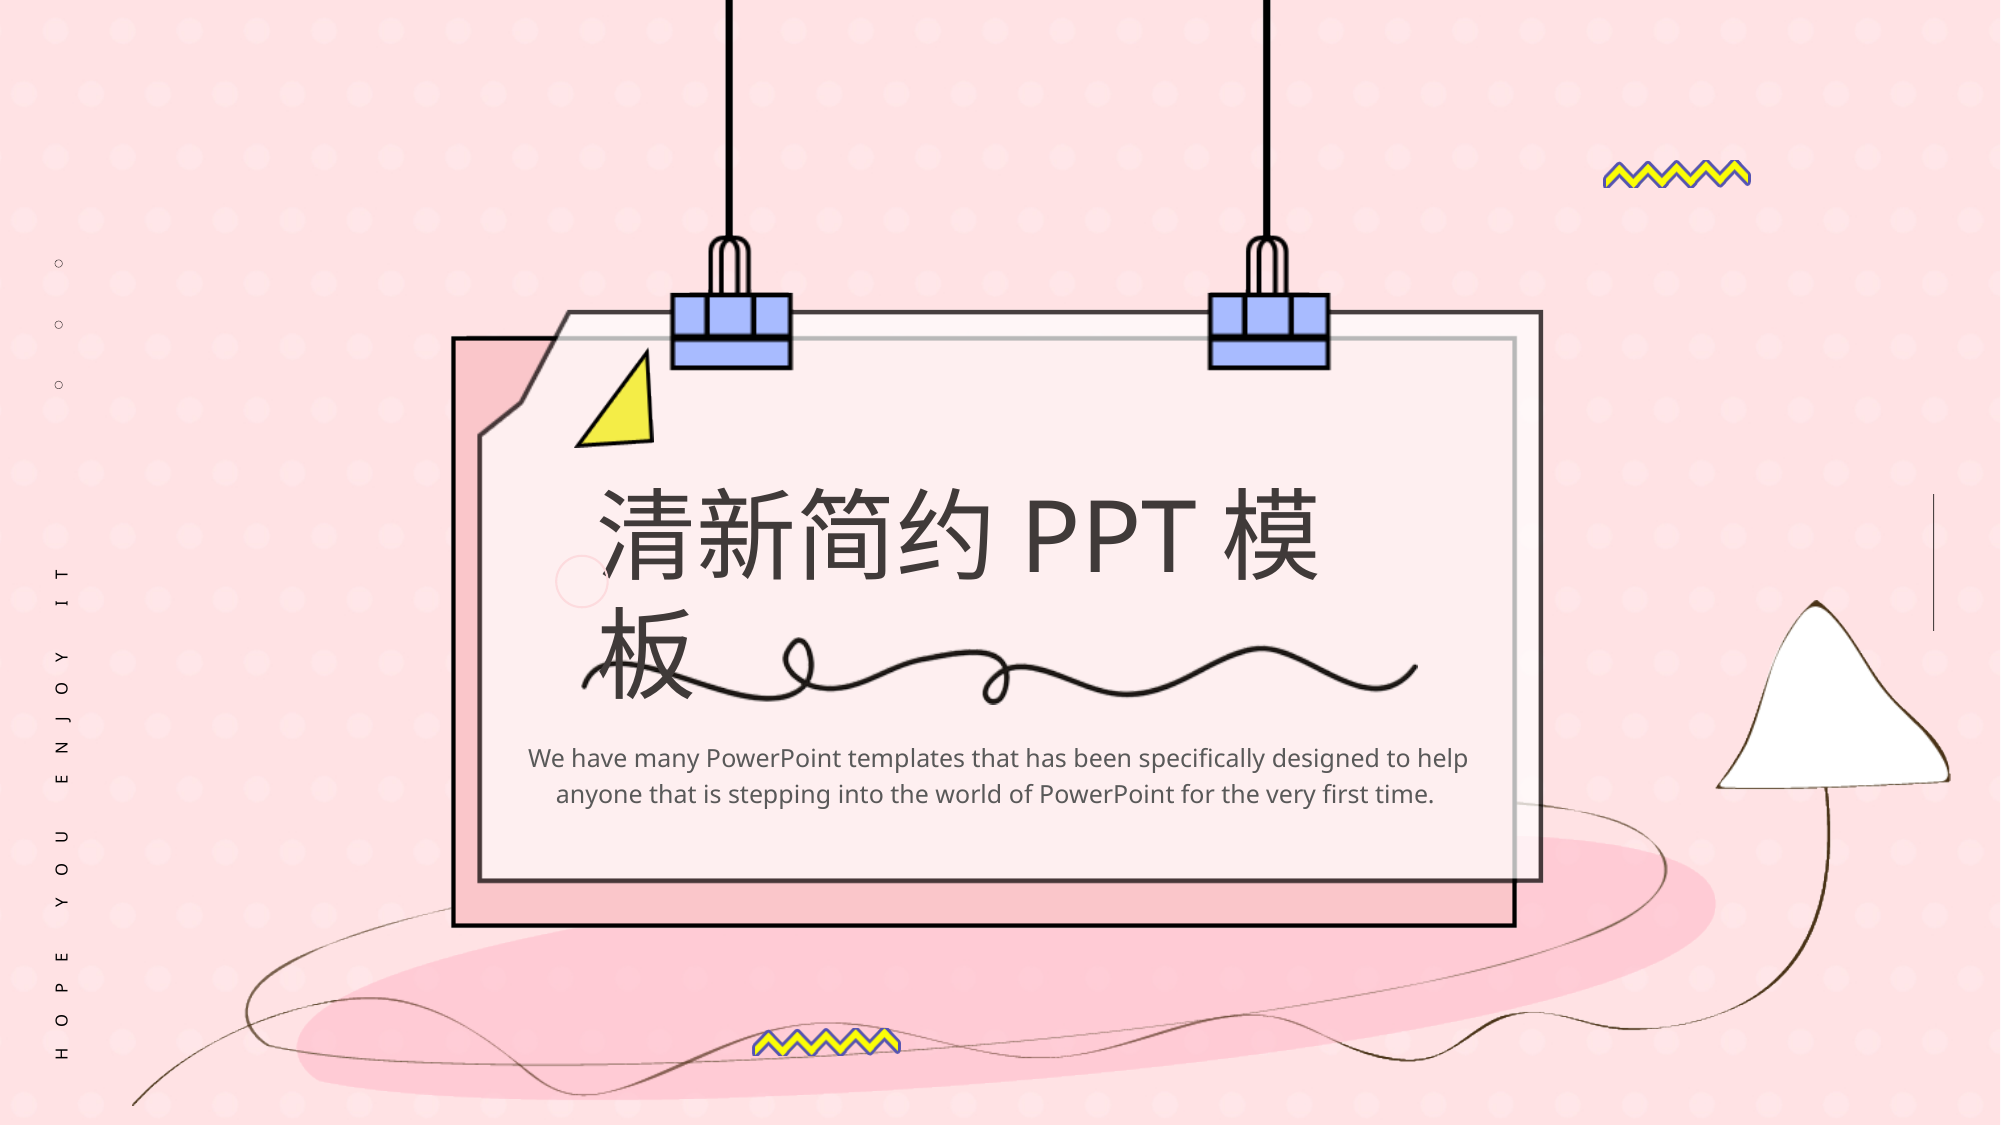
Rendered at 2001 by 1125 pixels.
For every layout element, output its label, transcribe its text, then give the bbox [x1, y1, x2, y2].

text_box [53, 319, 64, 330]
picture [0, 0, 2001, 1125]
text_box HOPE YOU ENJOY IT [43, 555, 79, 1076]
text_box [53, 258, 64, 269]
text_box [53, 380, 64, 390]
